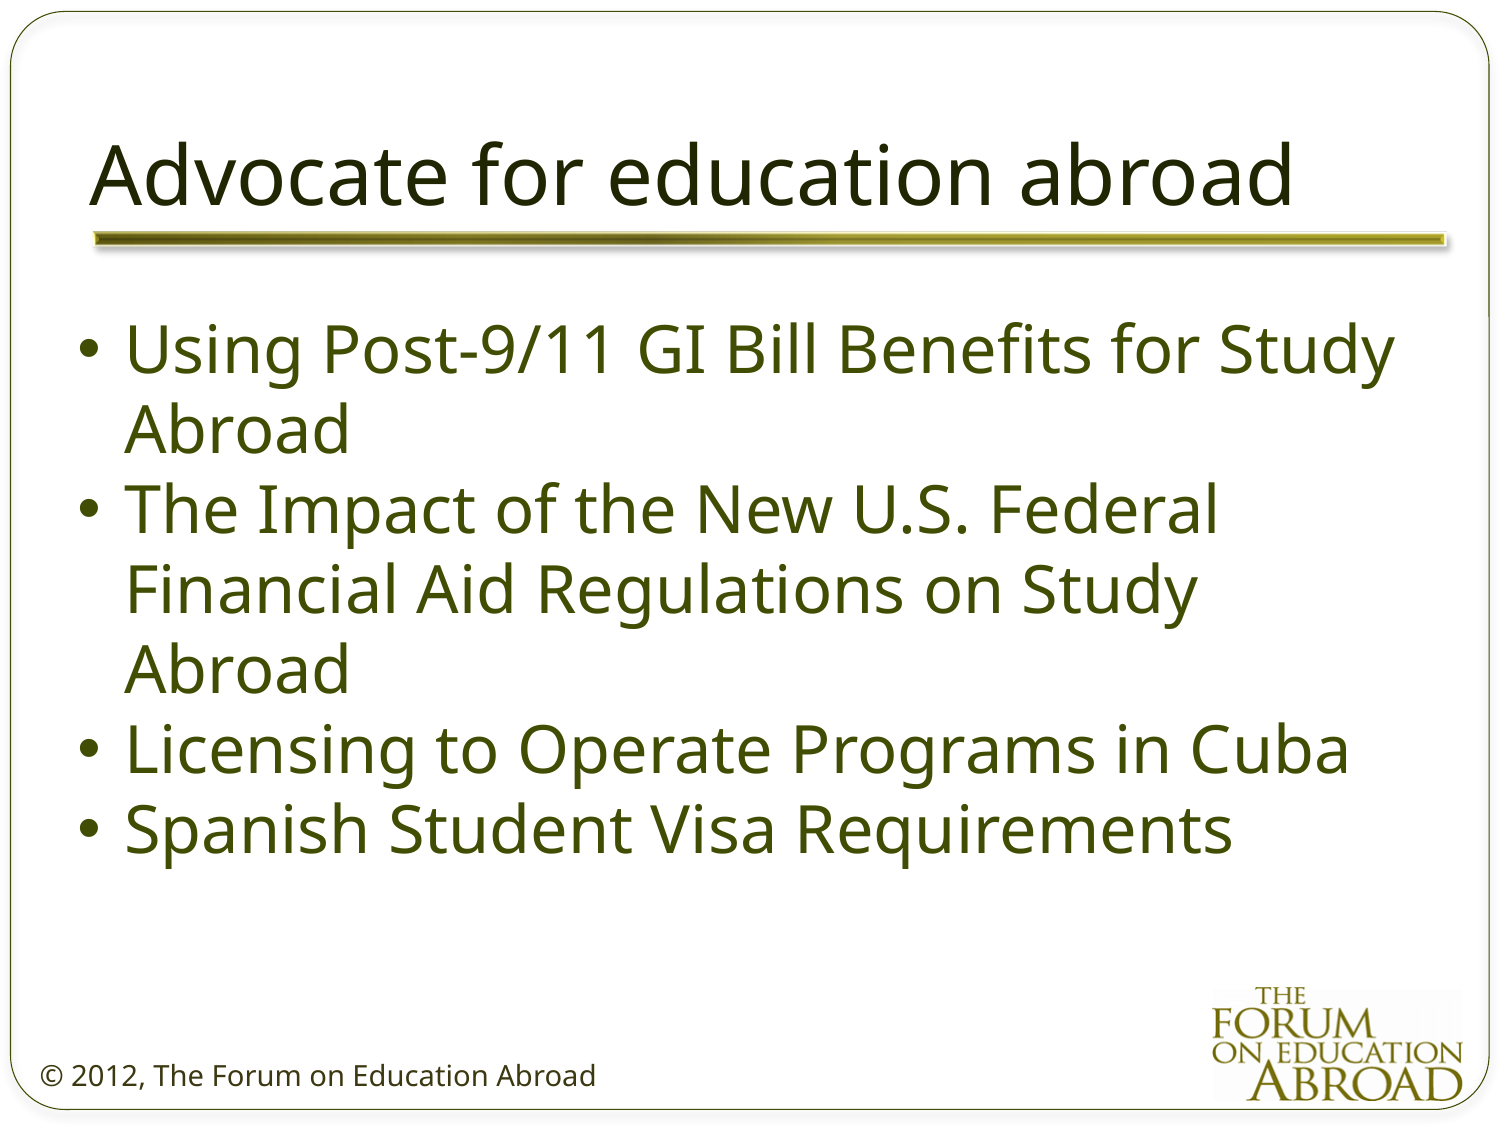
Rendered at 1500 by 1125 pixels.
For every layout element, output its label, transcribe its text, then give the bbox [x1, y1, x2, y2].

picture [84, 224, 1461, 263]
picture [1212, 987, 1463, 1101]
title Advocate for education abroad [75, 50, 1425, 238]
text_box Using Post-9/11 GI Bill Benefits for Study Abroad The Impact of the New U.S. Federal Financial Aid Regulations on Study Abroad Licensing to Operate Programs in Cuba Spanish Student Visa Requirements [62, 299, 1438, 875]
